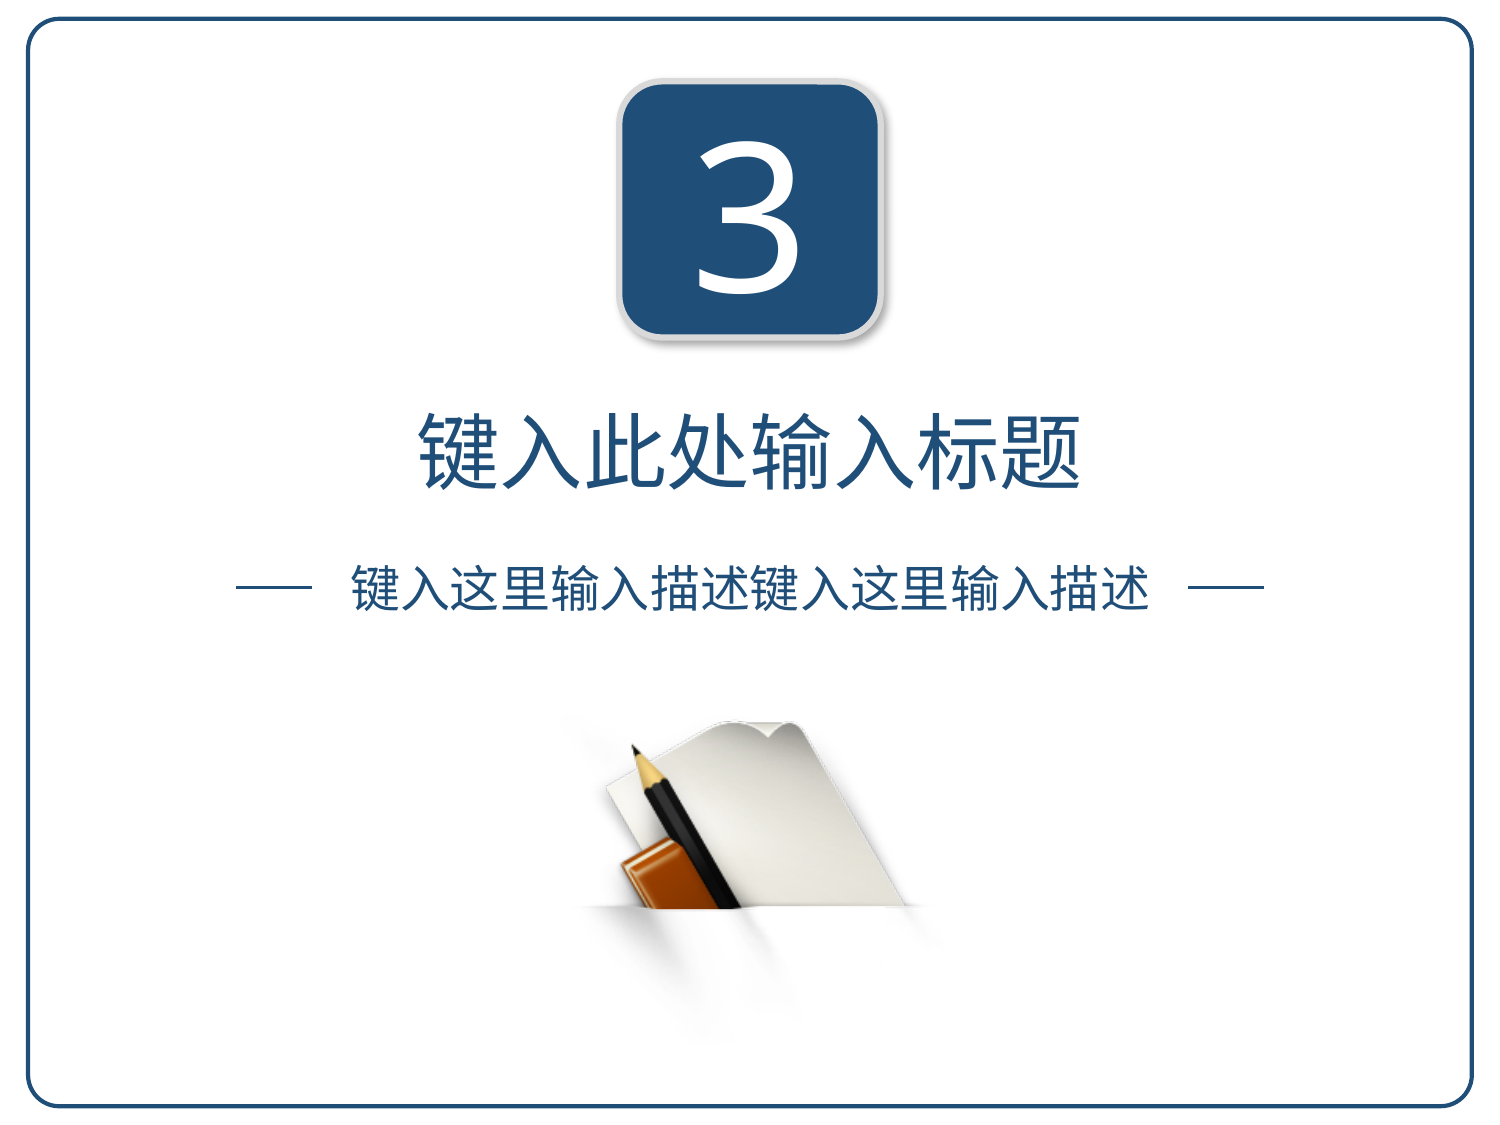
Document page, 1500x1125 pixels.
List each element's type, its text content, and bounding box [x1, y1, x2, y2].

text_box [27, 17, 1473, 1108]
picture [549, 659, 950, 1060]
text_box 键入这里输入描述键入这里输入描述 [327, 549, 1173, 625]
